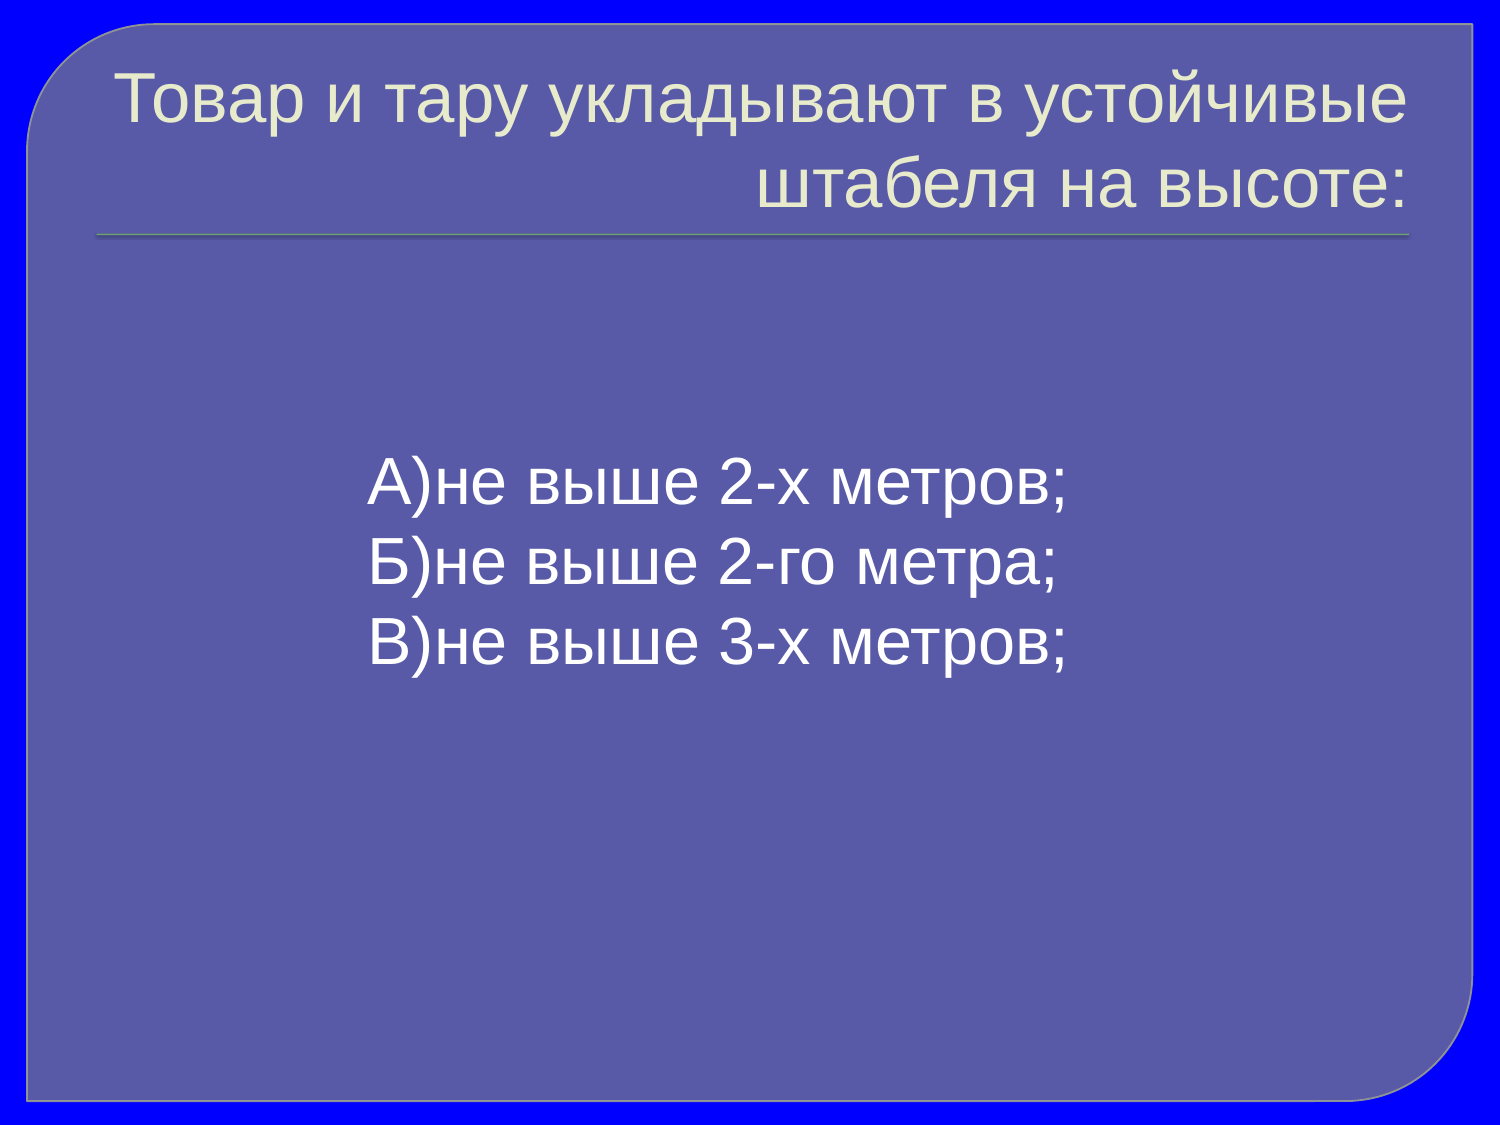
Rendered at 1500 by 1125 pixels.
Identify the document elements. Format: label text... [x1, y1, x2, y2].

list А)не выше 2-х метров; Б)не выше 2-го метра; В)не выше 3-х метров; [74, 269, 1426, 1013]
title Товар и тару укладывают в устойчивые штабеля на высоте: [75, 41, 1425, 229]
